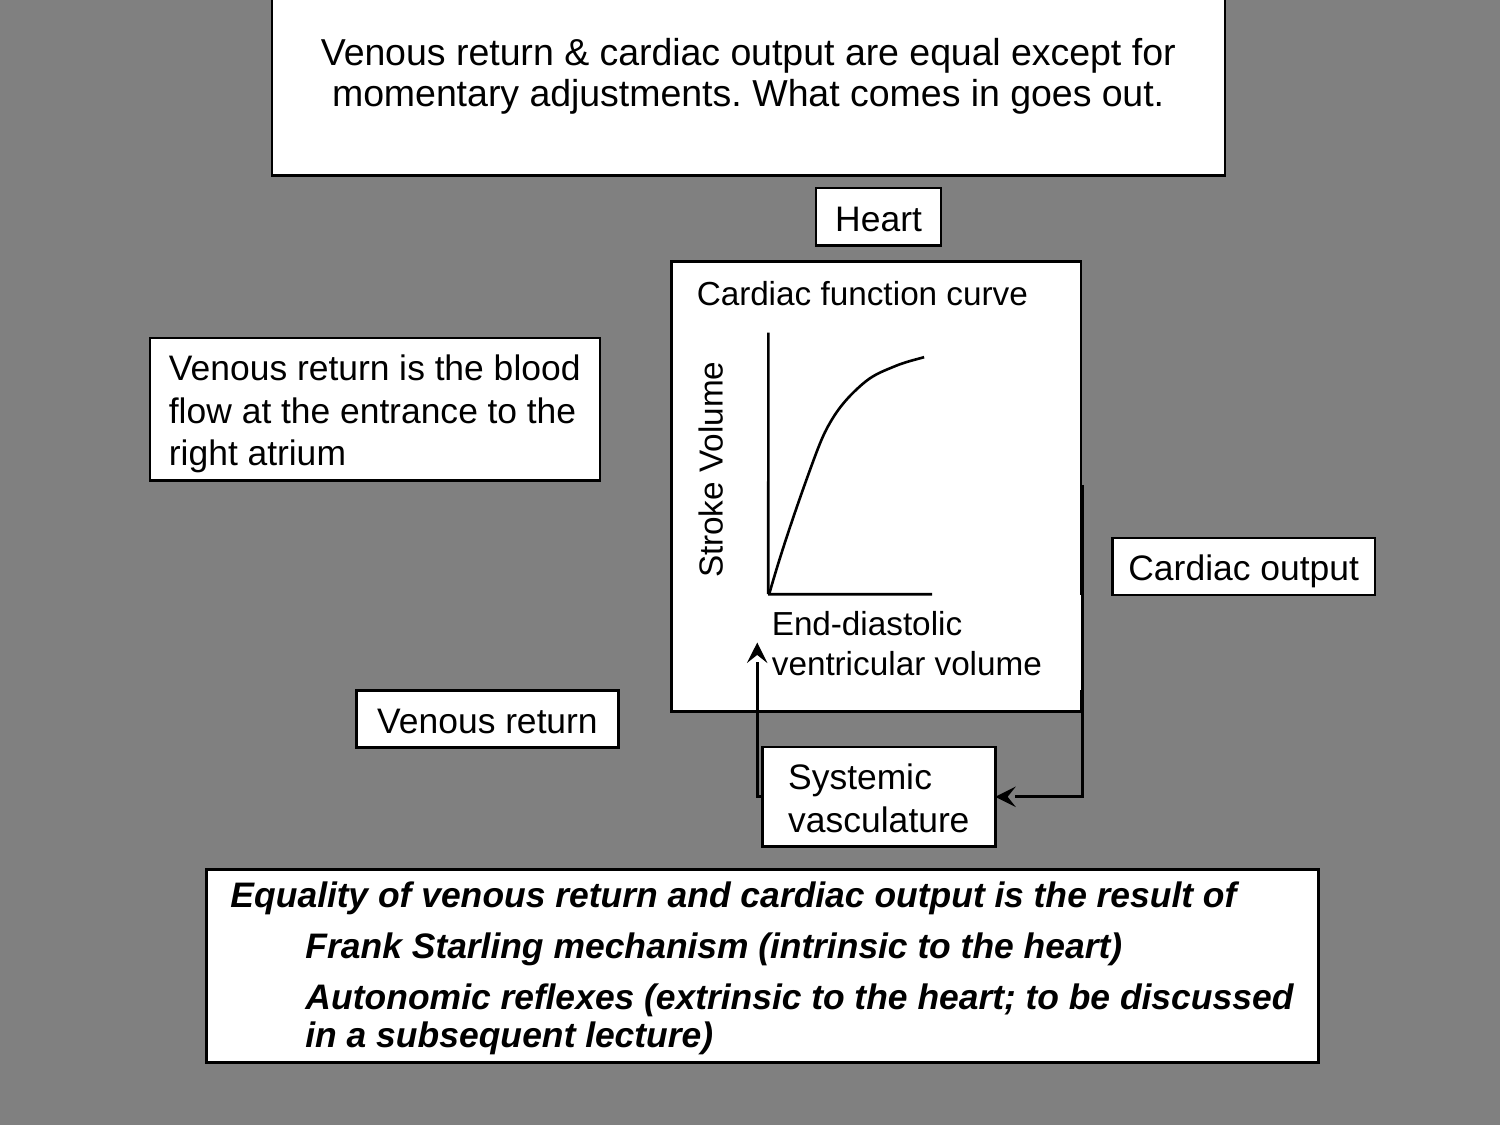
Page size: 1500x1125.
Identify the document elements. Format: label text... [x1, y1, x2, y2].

text_box Equality of venous return and cardiac output is the result of Frank Starling mechanism (intrinsic to the heart) Autonomic reflexes (extrinsic to the heart; to be discussed in a subsequent lecture) [206, 869, 1319, 1063]
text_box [149, 186, 1376, 849]
title Venous return & cardiac output are equal except for momentary adjustments. What comes in goes out. [271, 0, 1226, 177]
